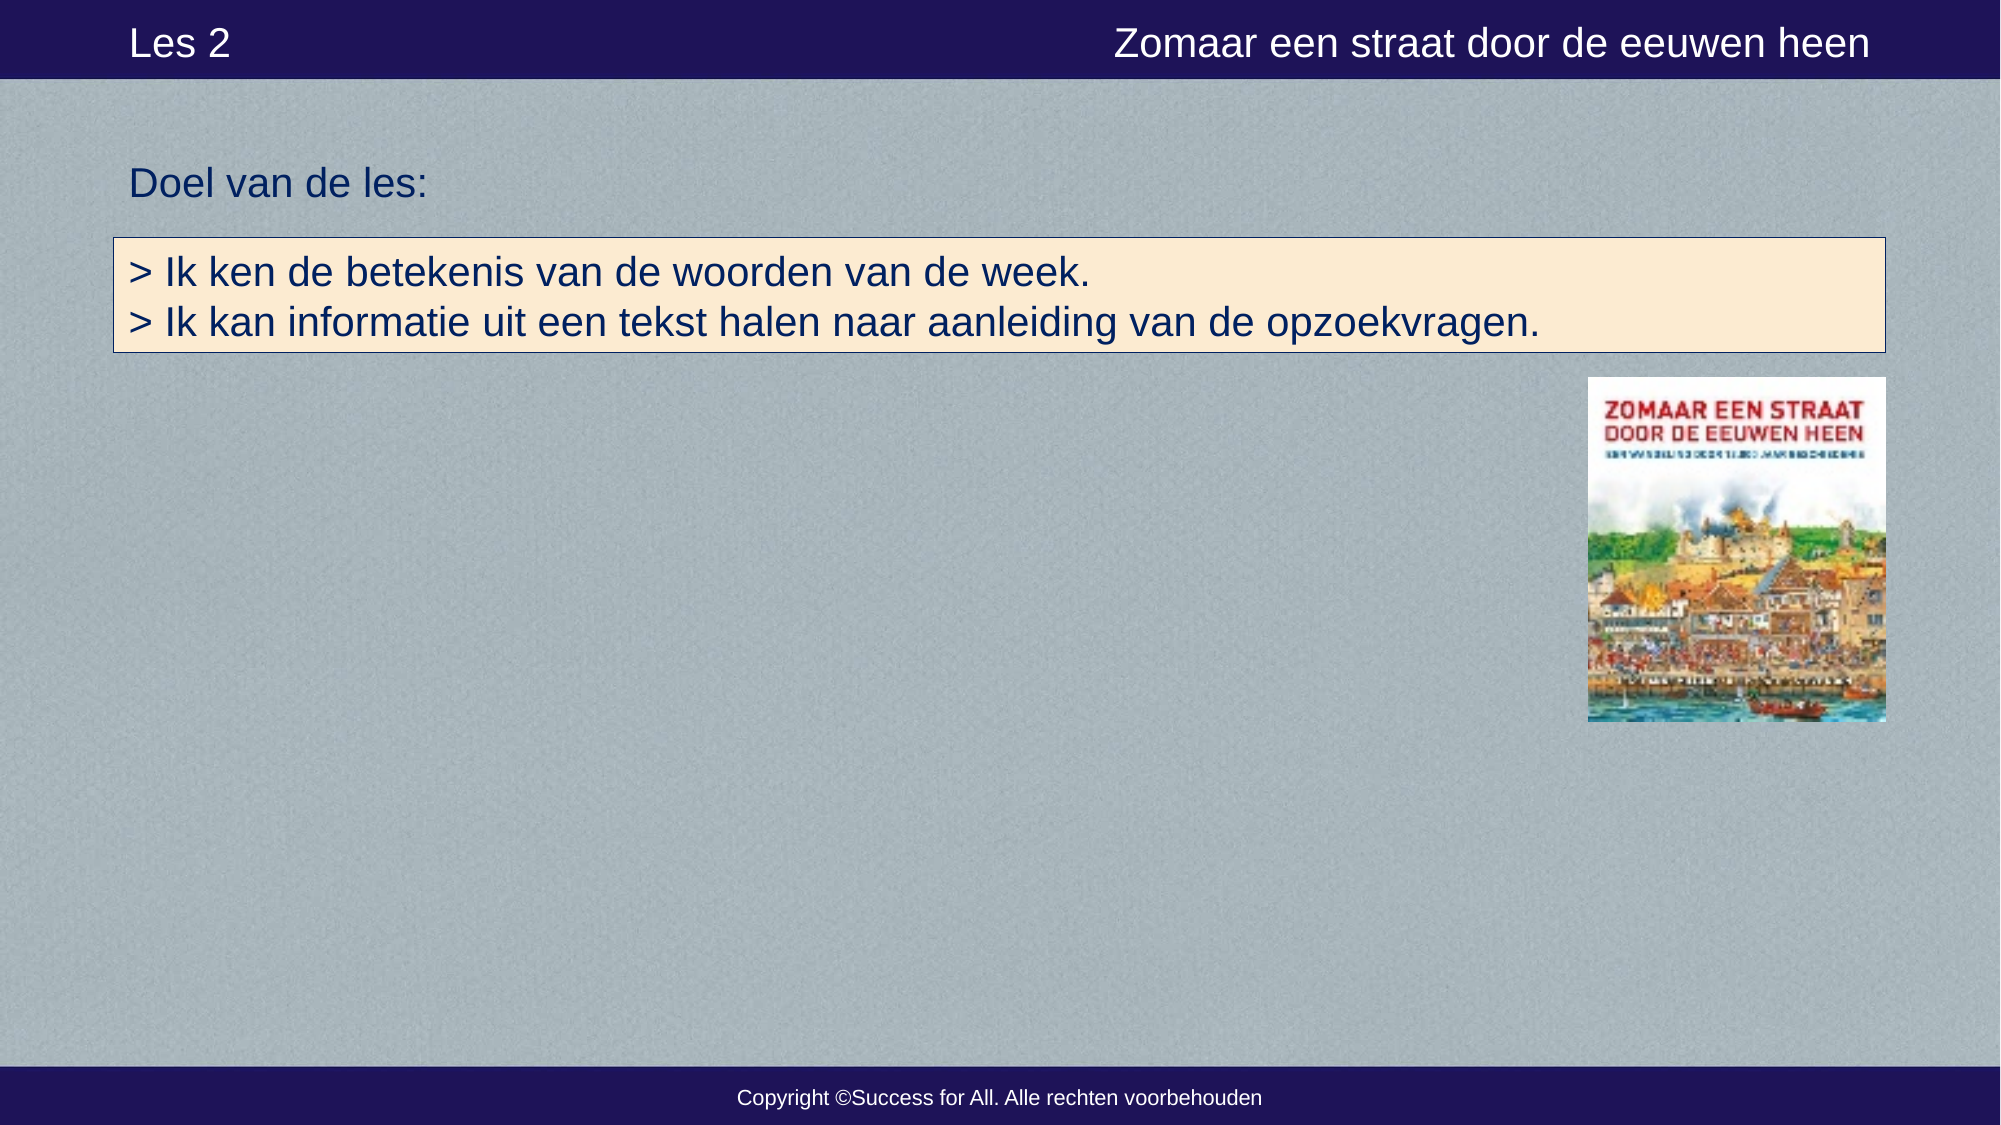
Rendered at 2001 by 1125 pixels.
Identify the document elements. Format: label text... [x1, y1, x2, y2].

text_box > Ik ken de betekenis van de woorden van de week. > Ik kan informatie uit een tekst halen naar aanleiding van de opzoekvragen. [113, 237, 1886, 353]
text_box Zomaar een straat door de eeuwen heen [999, 8, 1886, 73]
picture [0, 0, 2001, 1125]
text_box Doel van de les: [113, 148, 1635, 214]
text_box Les 2 [114, 8, 354, 73]
text_box Copyright ©Success for All. Alle rechten voorbehouden [0, 1076, 2000, 1125]
